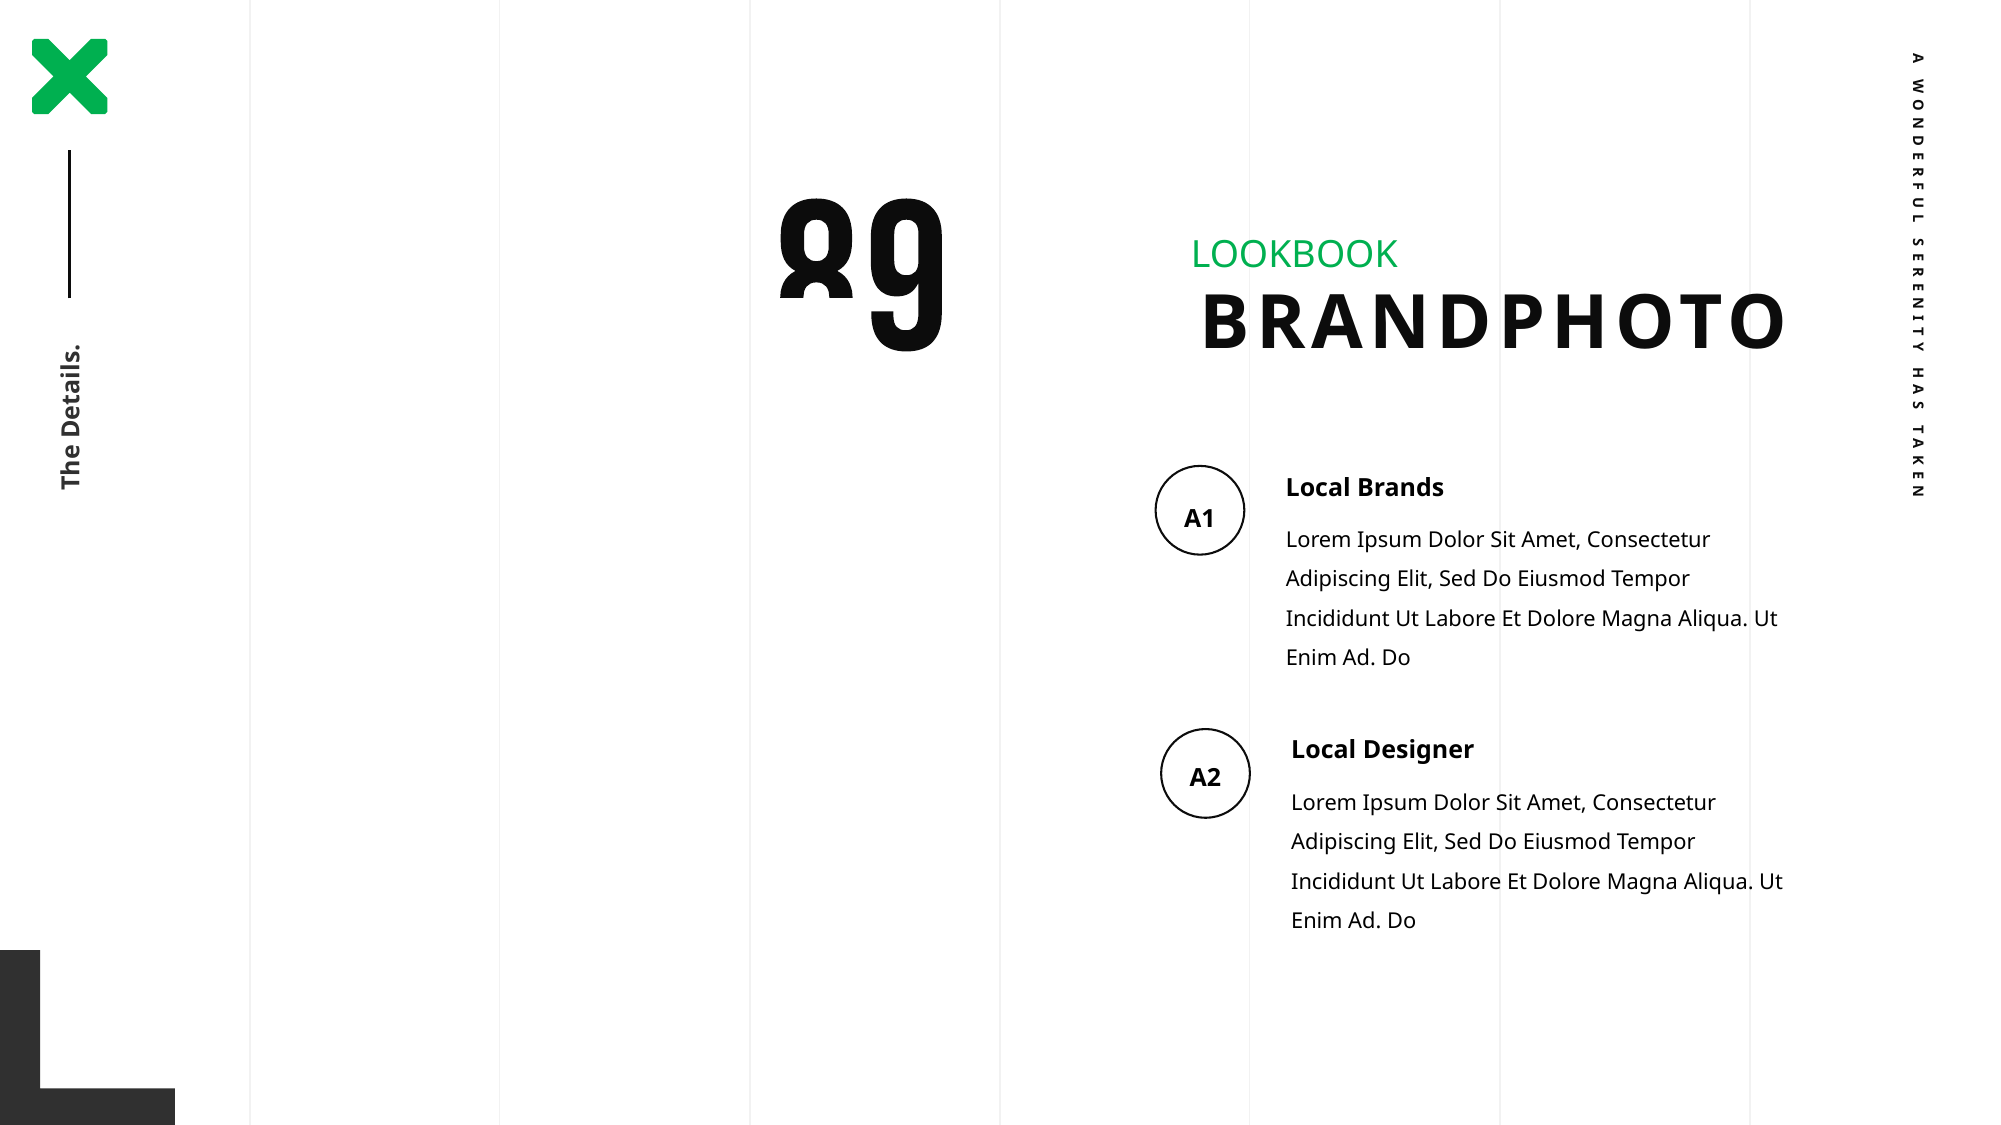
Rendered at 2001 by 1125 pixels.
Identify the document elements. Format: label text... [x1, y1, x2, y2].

text_box LOOKBOOK [1176, 222, 1413, 283]
text_box [1166, 464, 1234, 480]
text_box A2 [1164, 739, 1246, 800]
text_box Local Brands [1270, 448, 1622, 509]
text_box [1241, 490, 1246, 530]
text_box A WONDERFUL SERENITY HAS TAKEN [1902, 38, 1944, 536]
text_box [1168, 800, 1243, 819]
text_box [1246, 753, 1251, 794]
text_box [31, 37, 109, 116]
picture [185, 159, 1000, 966]
text_box Lorem Ipsum Dolor Sit Amet, Consectetur Adipiscing Elit, Sed Do Eiusmod Tempor Incididunt Ut Labore Et Dolore Magna Aliqua. Ut Enim Ad. Do [1276, 768, 1821, 941]
text_box [1154, 490, 1159, 530]
text_box [1176, 727, 1236, 739]
text_box [0, 949, 176, 1125]
text_box Lorem Ipsum Dolor Sit Amet, Consectetur Adipiscing Elit, Sed Do Eiusmod Tempor Incididunt Ut Labore Et Dolore Magna Aliqua. Ut Enim Ad. Do [1270, 505, 1815, 678]
text_box BRANDPHOTO [1184, 265, 1803, 371]
text_box A1 [1159, 480, 1241, 541]
text_box The Details. [47, 162, 92, 506]
text_box [1166, 541, 1234, 556]
text_box [1160, 755, 1164, 792]
text_box Local Designer [1276, 711, 1628, 772]
